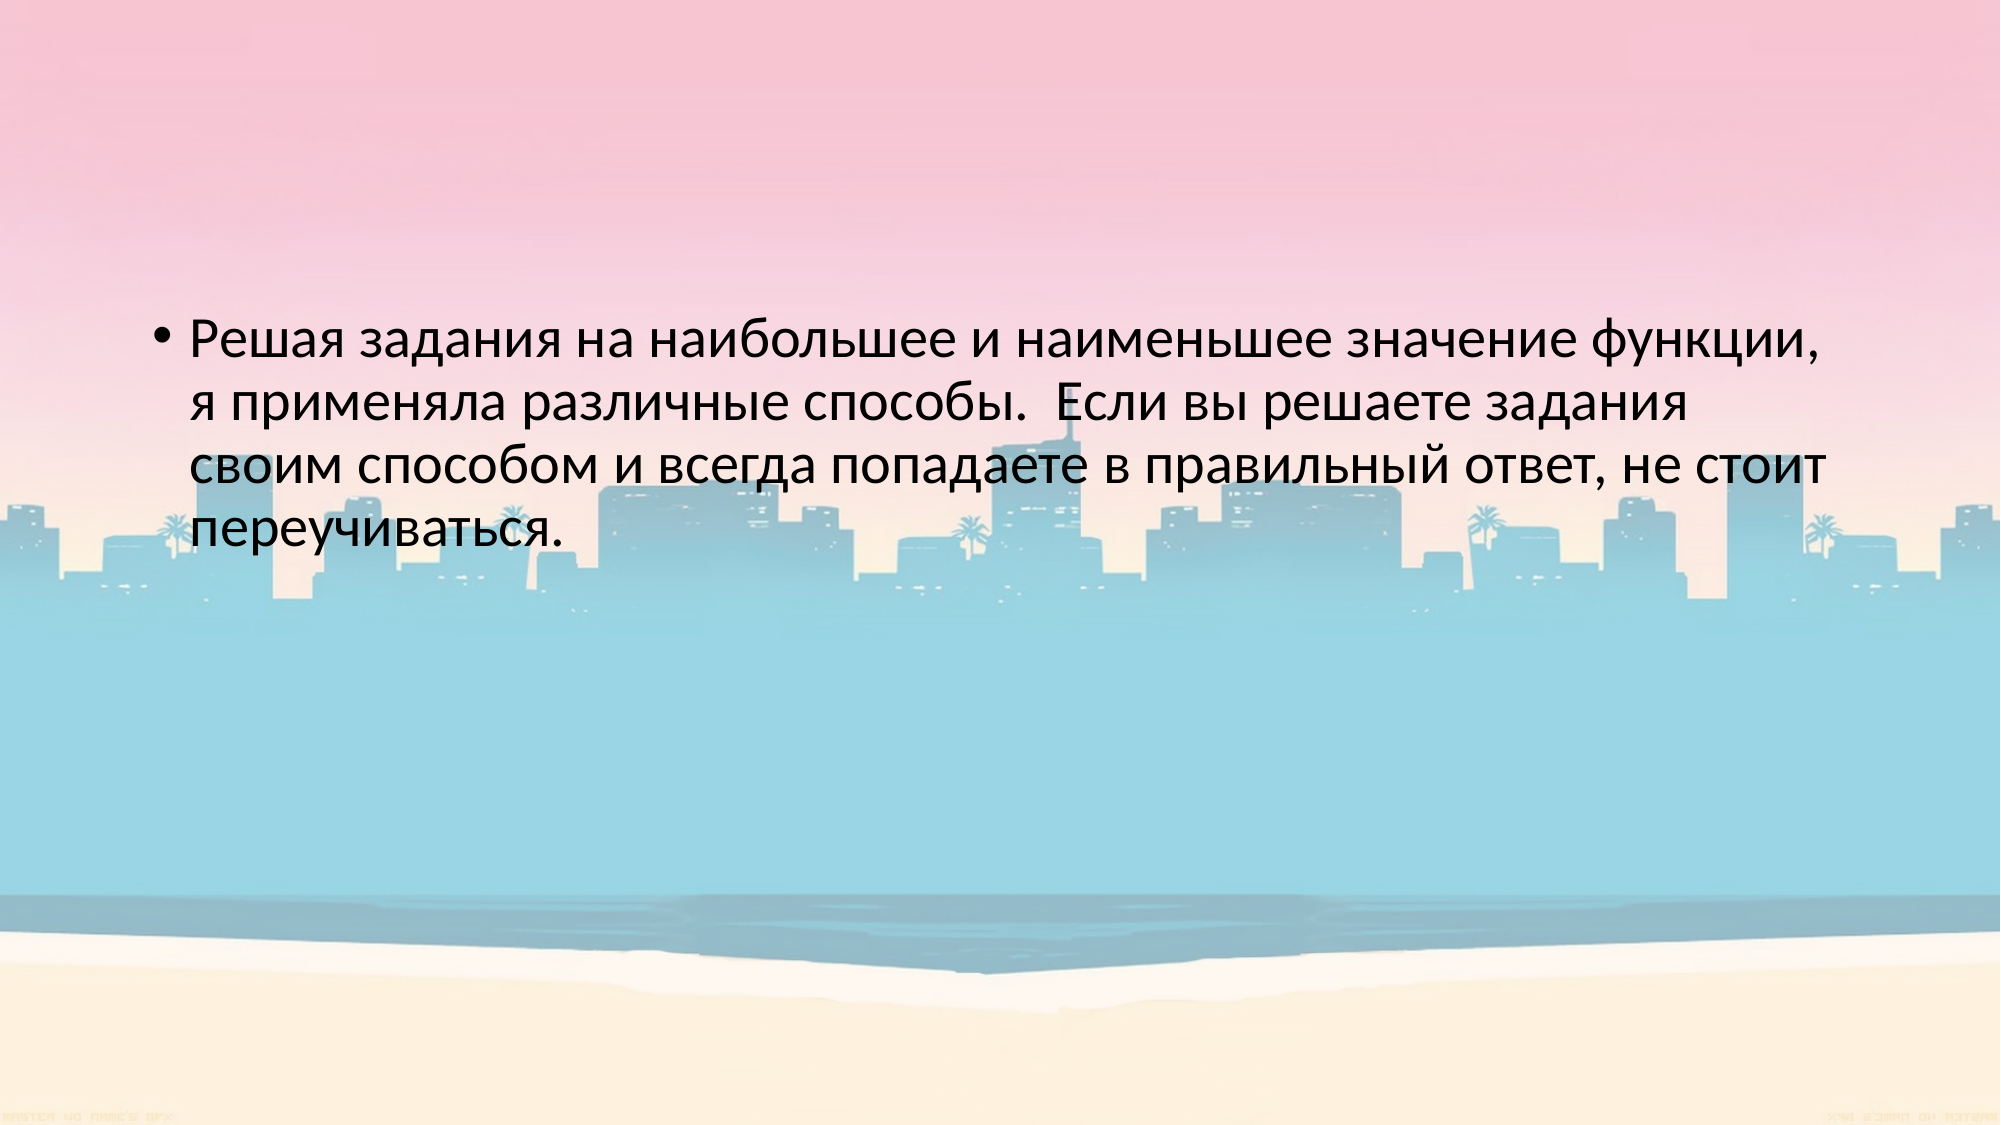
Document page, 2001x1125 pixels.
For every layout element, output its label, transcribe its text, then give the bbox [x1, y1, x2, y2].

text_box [0, 0, 2000, 1125]
list Решая задания на наибольшее и наименьшее значение функции, я применяла различные способы. Если вы решаете задания своим способом и всегда попадаете в правильный ответ, не стоит переучиваться. [137, 299, 1863, 1014]
